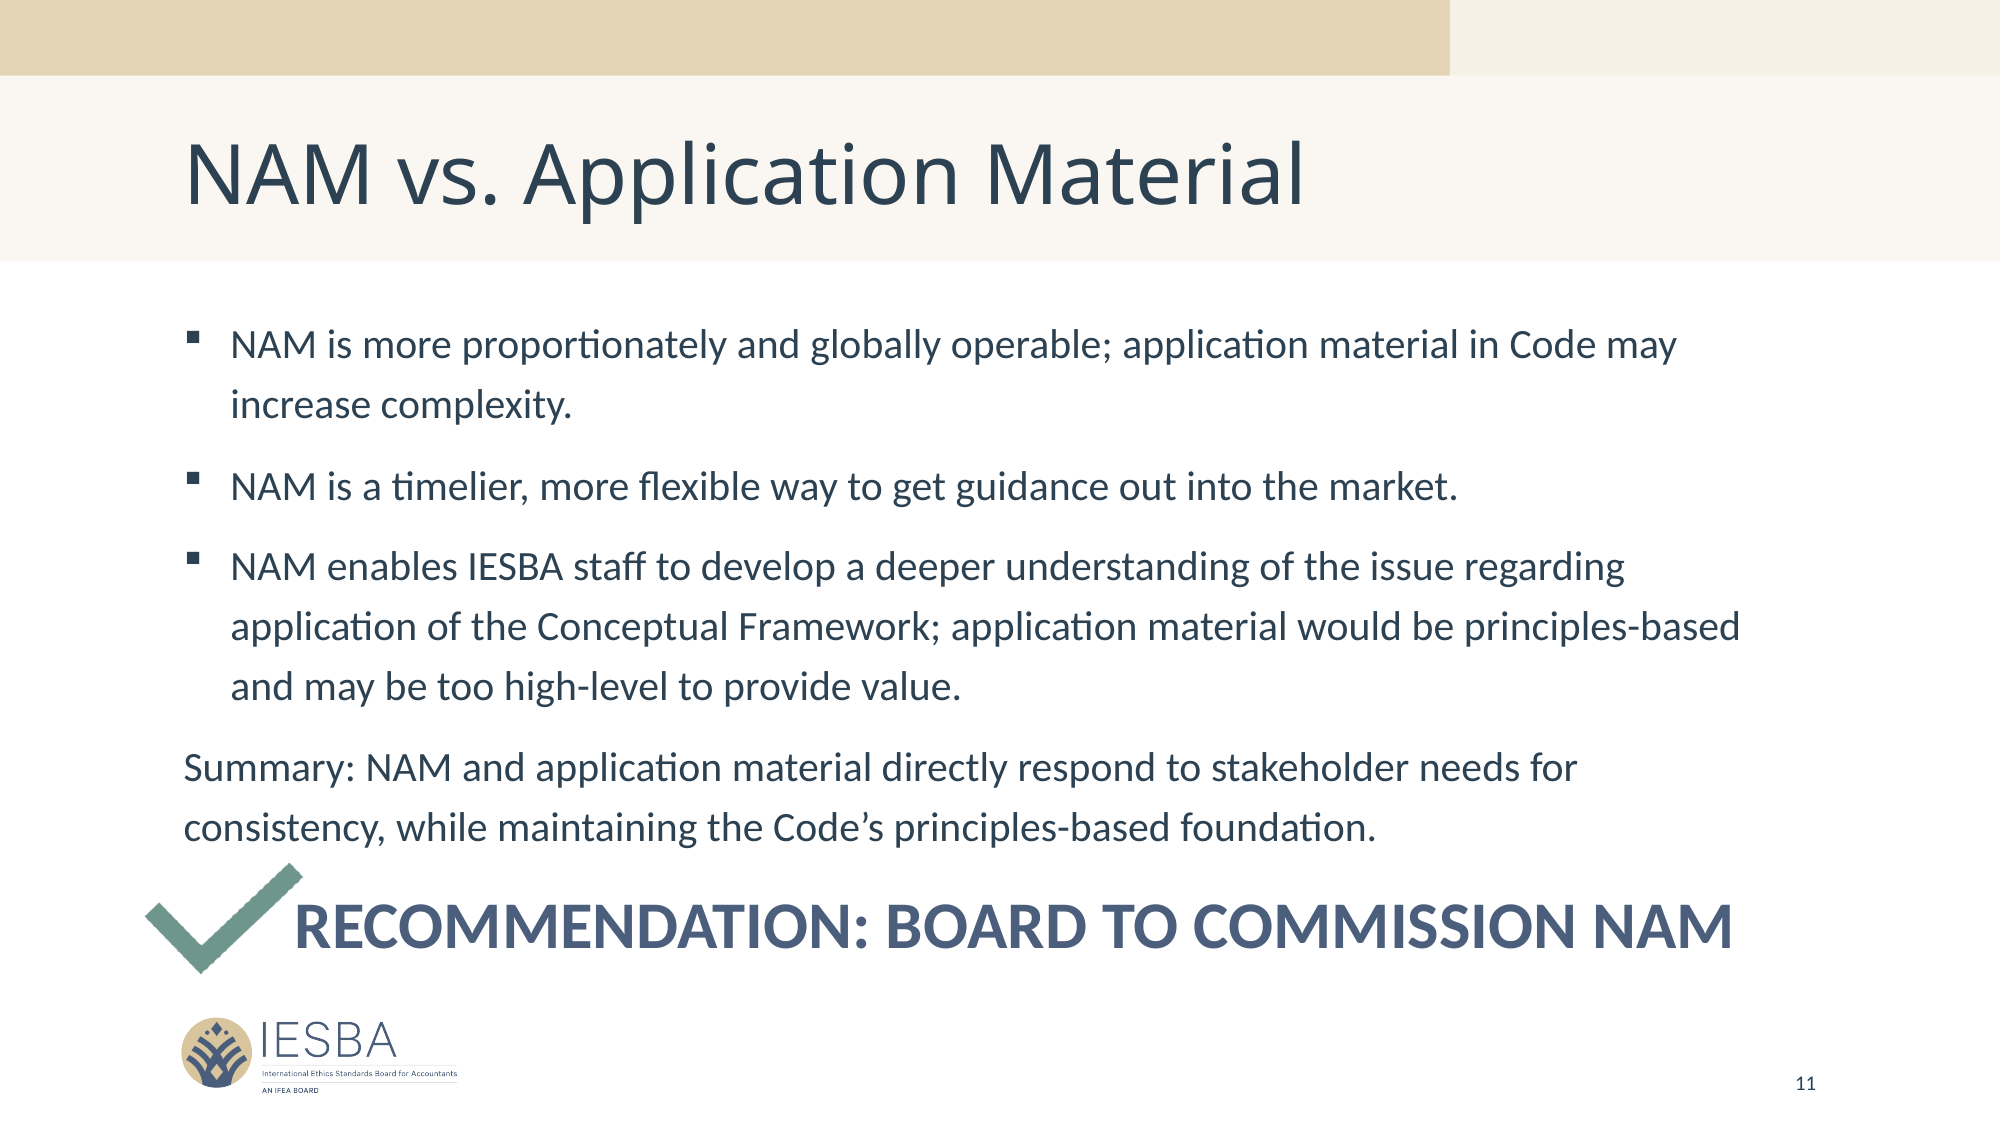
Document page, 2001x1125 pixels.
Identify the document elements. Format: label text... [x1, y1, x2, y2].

slide_number 11 [1760, 1039, 1832, 1125]
list NAM is more proportionately and globally operable; application material in Code may increase complexity. NAM is a timelier, more flexible way to get guidance out into the market. NAM enables IESBA staff to develop a deeper understanding of the issue regarding application of the Conceptual Framework; application material would be principles-based and may be too high-level to provide value. Summary: NAM and application material directly respond to stakeholder needs for consistency, while maintaining the Code’s principles-based foundation. [168, 299, 1800, 718]
picture [141, 835, 475, 1111]
list Recommendation: Board to commission NAM [307, 883, 1832, 977]
title NAM vs. Application Material [168, 125, 1832, 216]
